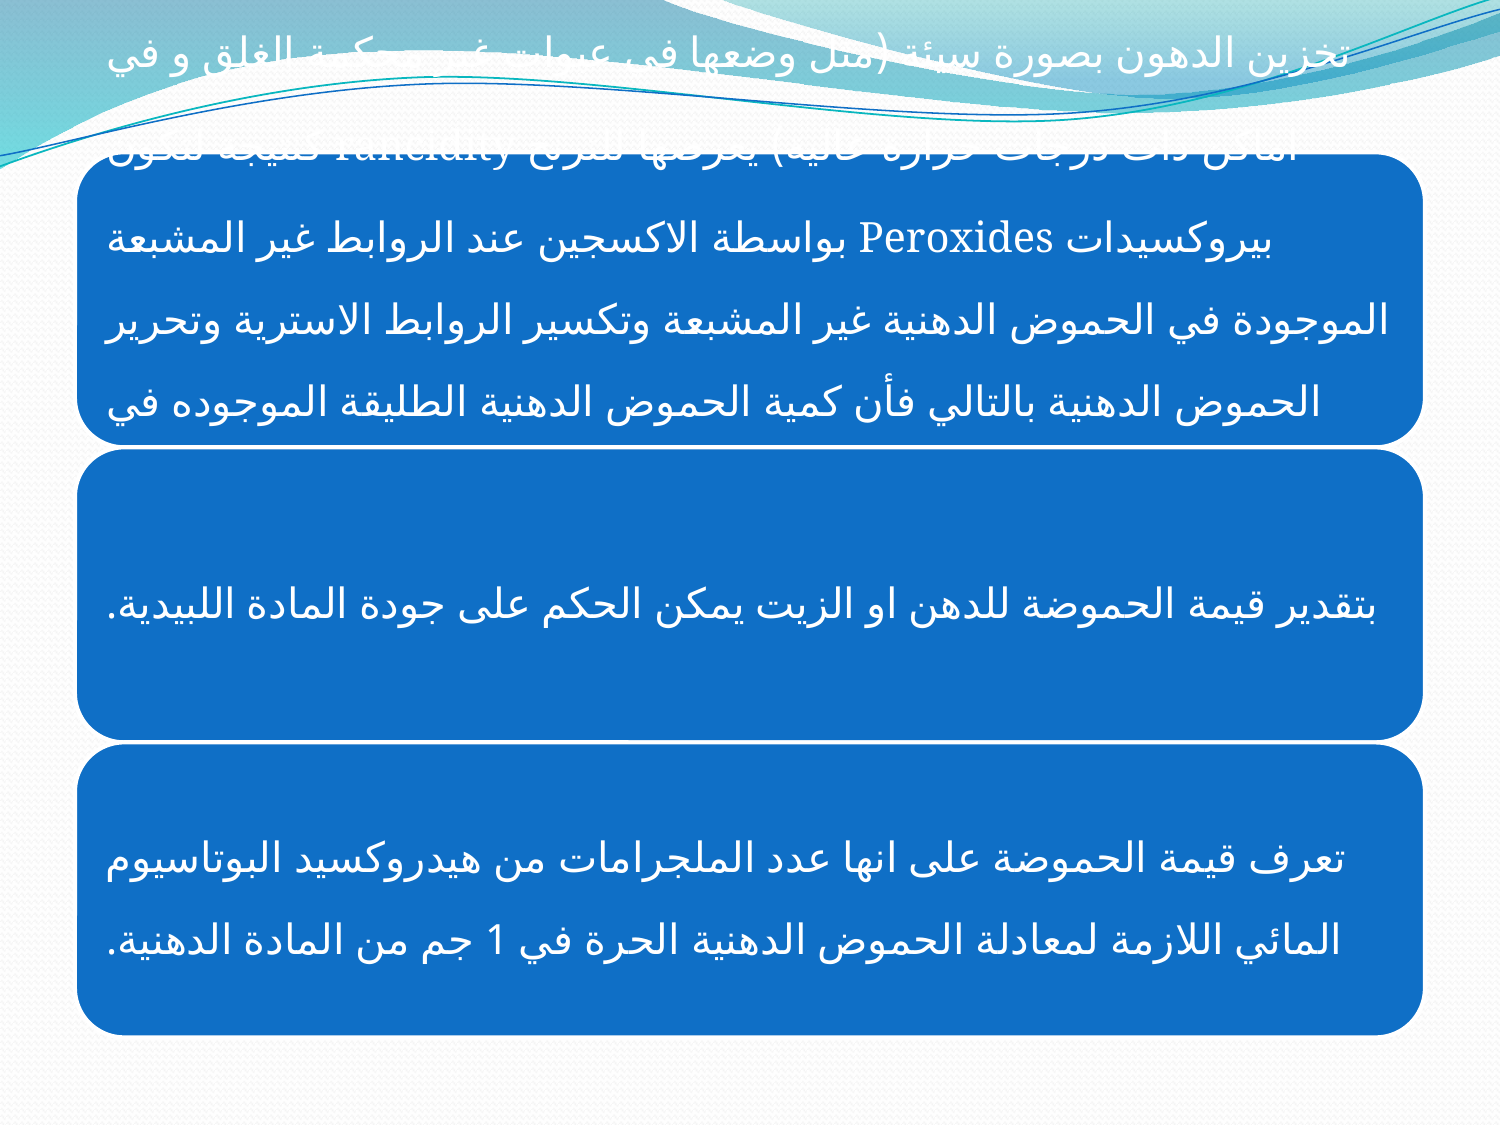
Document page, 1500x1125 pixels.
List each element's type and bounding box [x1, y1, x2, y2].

list [74, 152, 1426, 1038]
